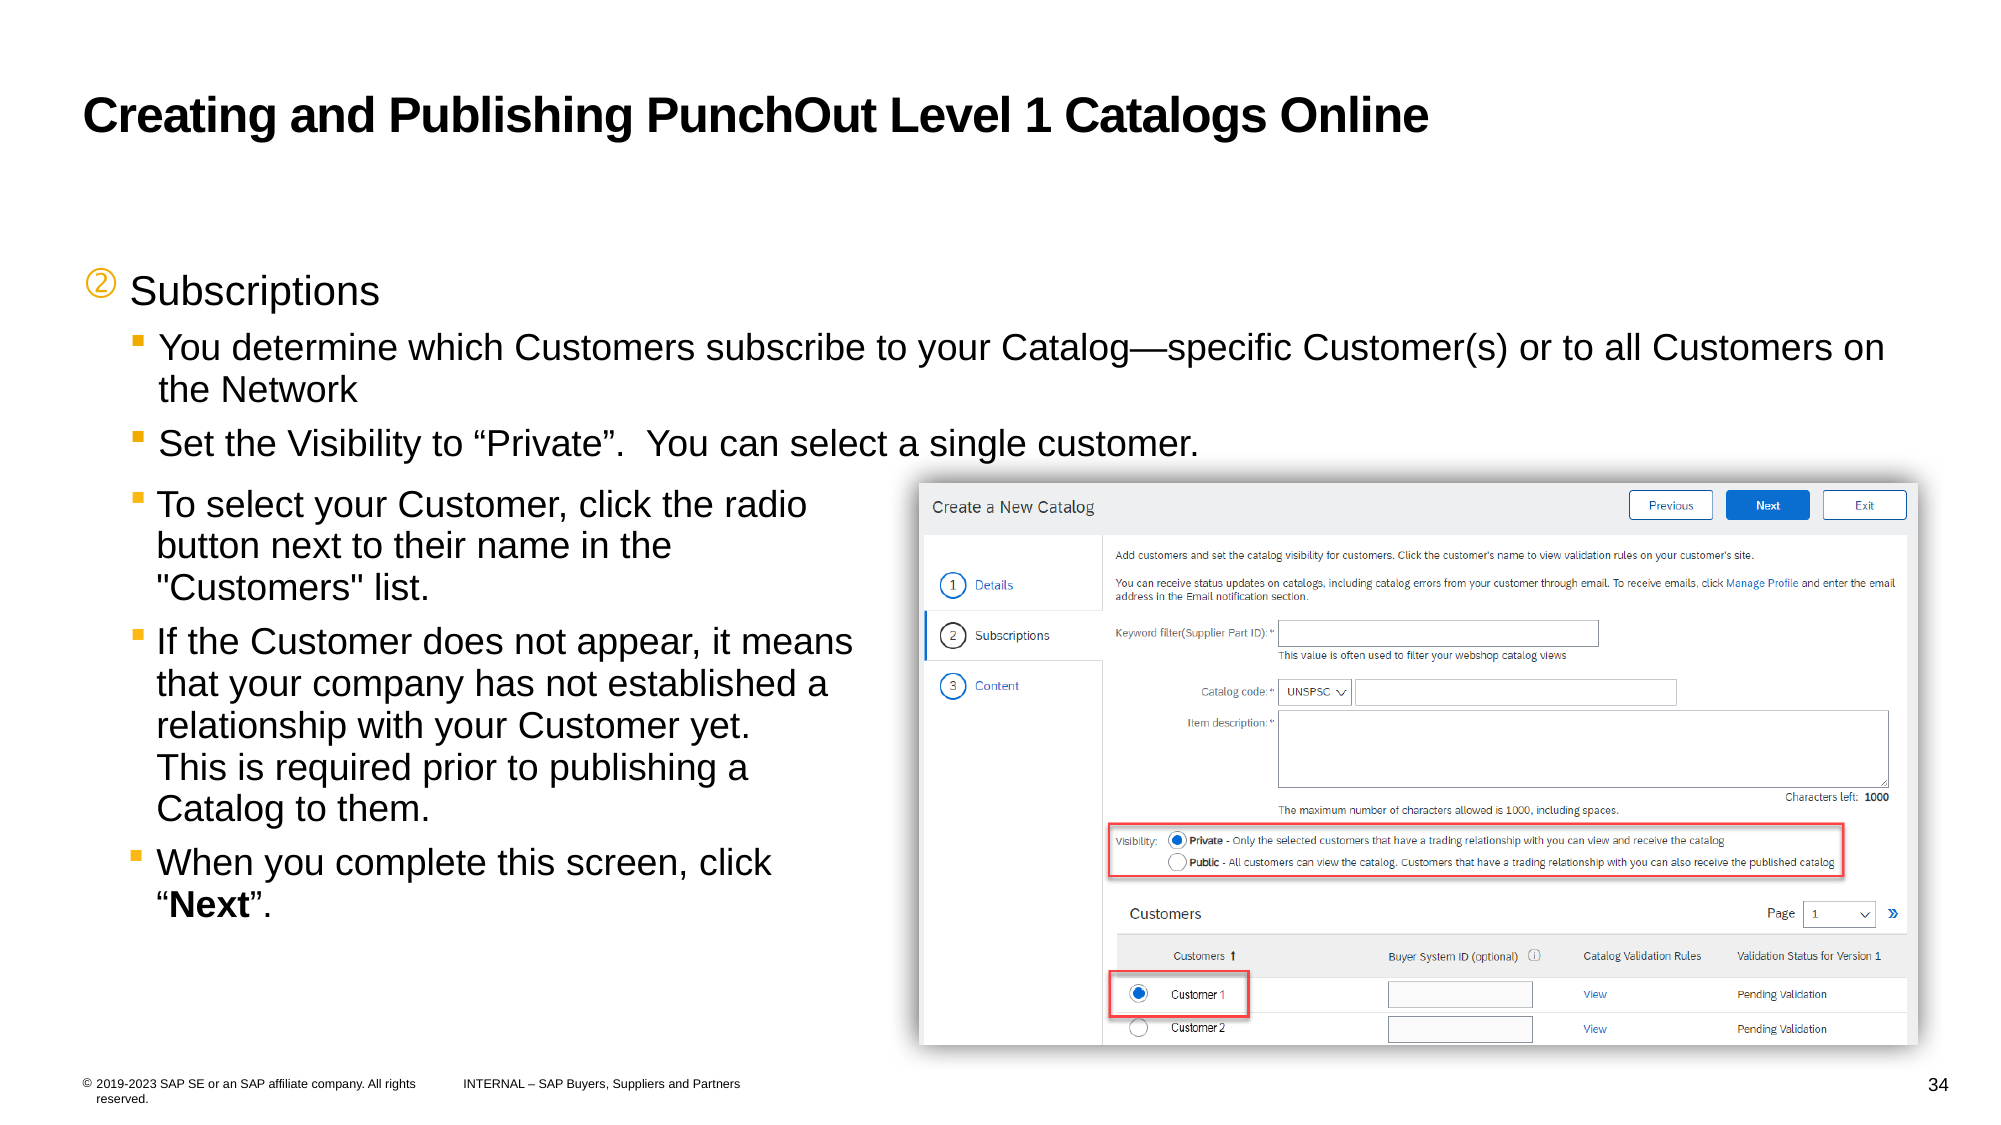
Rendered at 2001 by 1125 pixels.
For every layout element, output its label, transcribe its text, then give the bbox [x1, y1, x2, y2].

list Subscriptions You determine which Customers subscribe to your Catalog—specific Customer(s) or to all Customers on the Network Set the Visibility to “Private”. You can select a single customer. [82, 265, 1918, 476]
picture [918, 482, 1919, 1045]
title Creating and Publishing PunchOut Level 1 Catalogs Online [82, 82, 1918, 144]
text_box To select your Customer, click the radio button next to their name in the "Customers" list. If the Customer does not appear, it means that your company has not established a relationship with your Customer yet. This is required prior to publishing a Catalog to them. When you complete this screen, click “Next”. [67, 475, 886, 933]
